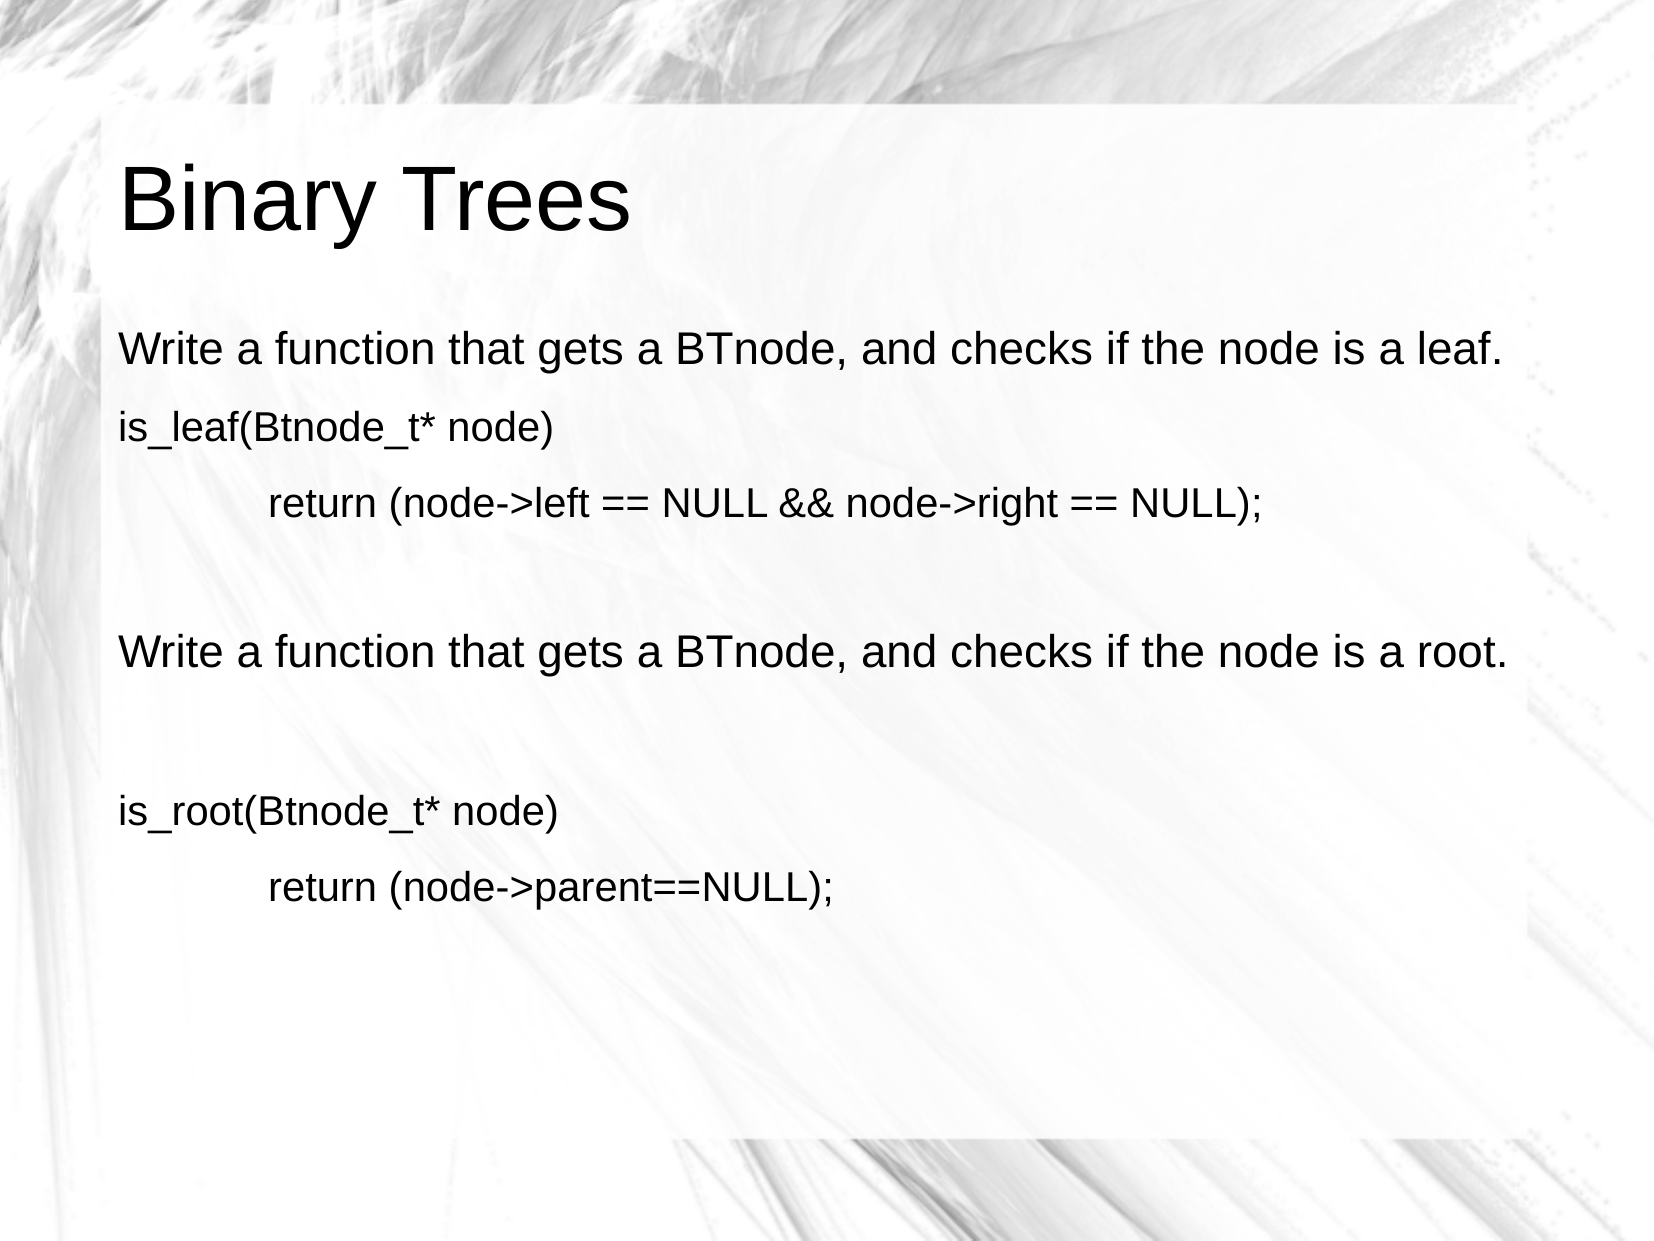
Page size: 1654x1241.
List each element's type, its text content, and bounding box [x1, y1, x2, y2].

title Binary Trees [118, 93, 1506, 299]
list Write a function that gets a BTnode, and checks if the node is a leaf. is_leaf(Btnode_t* node) return (node->left == NULL && node->right == NULL); Write a function that gets a BTnode, and checks if the node is a root. is_root(Btnode_t* node) return (node->parent==NULL); [118, 319, 1571, 1109]
picture [0, 0, 1654, 1241]
